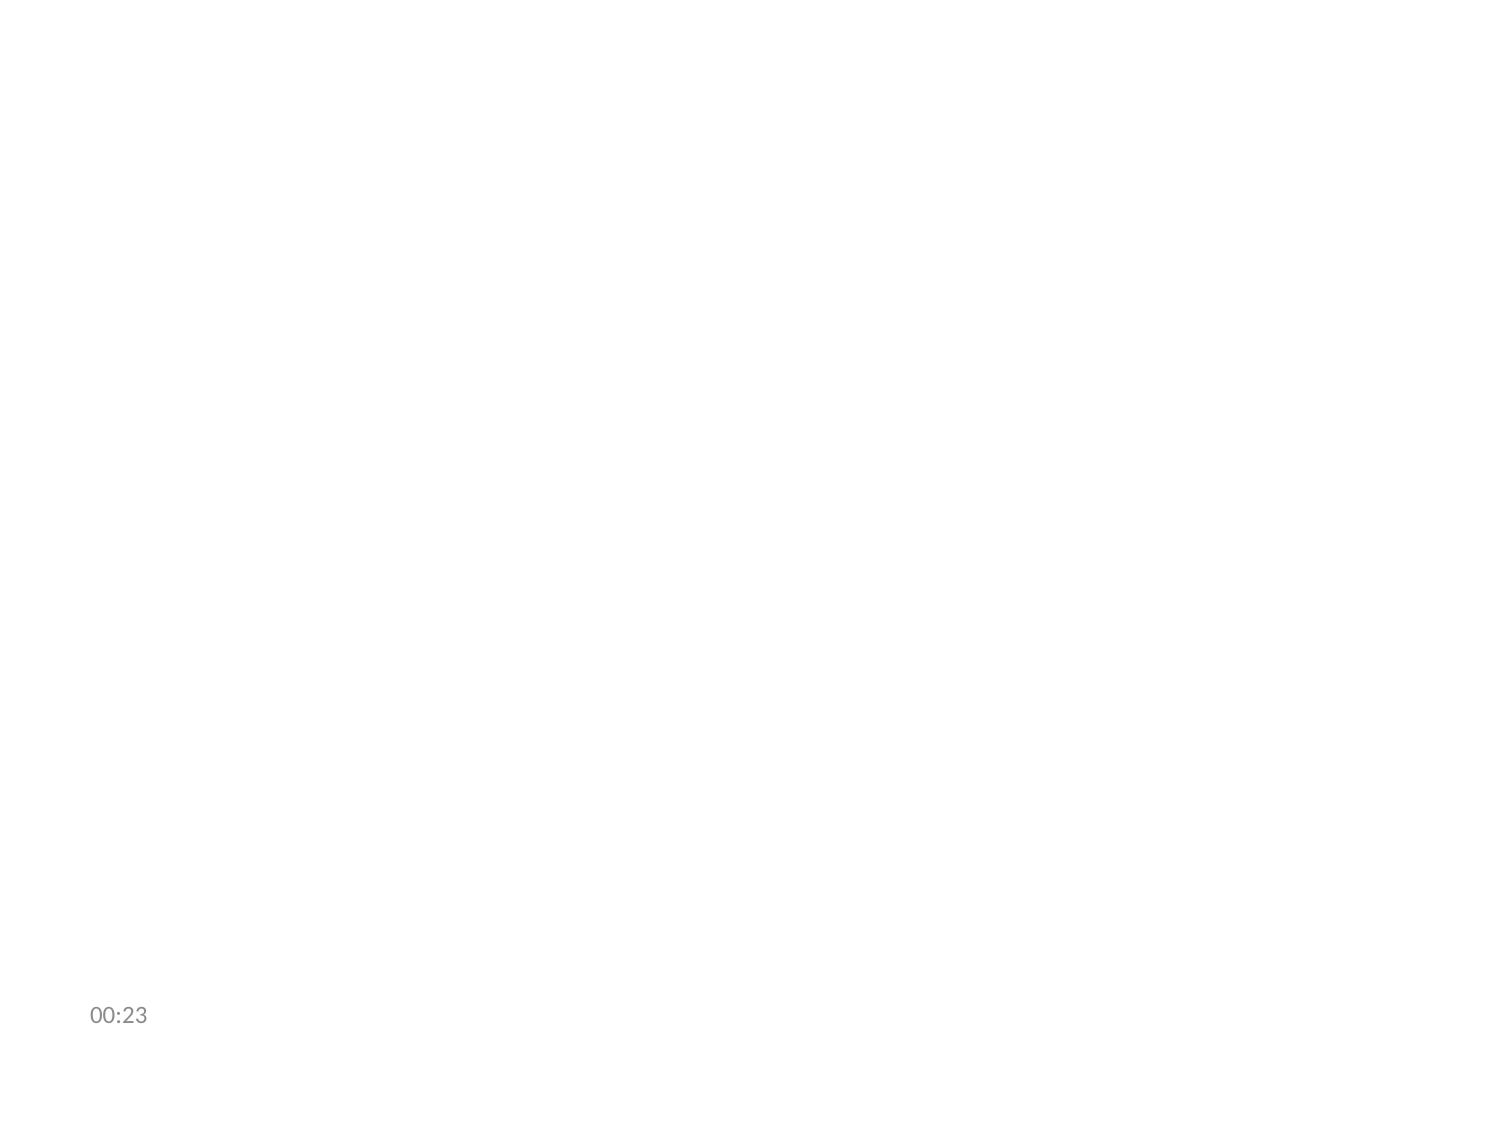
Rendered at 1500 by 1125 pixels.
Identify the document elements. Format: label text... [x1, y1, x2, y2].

text_box 15:35 [75, 983, 425, 1044]
